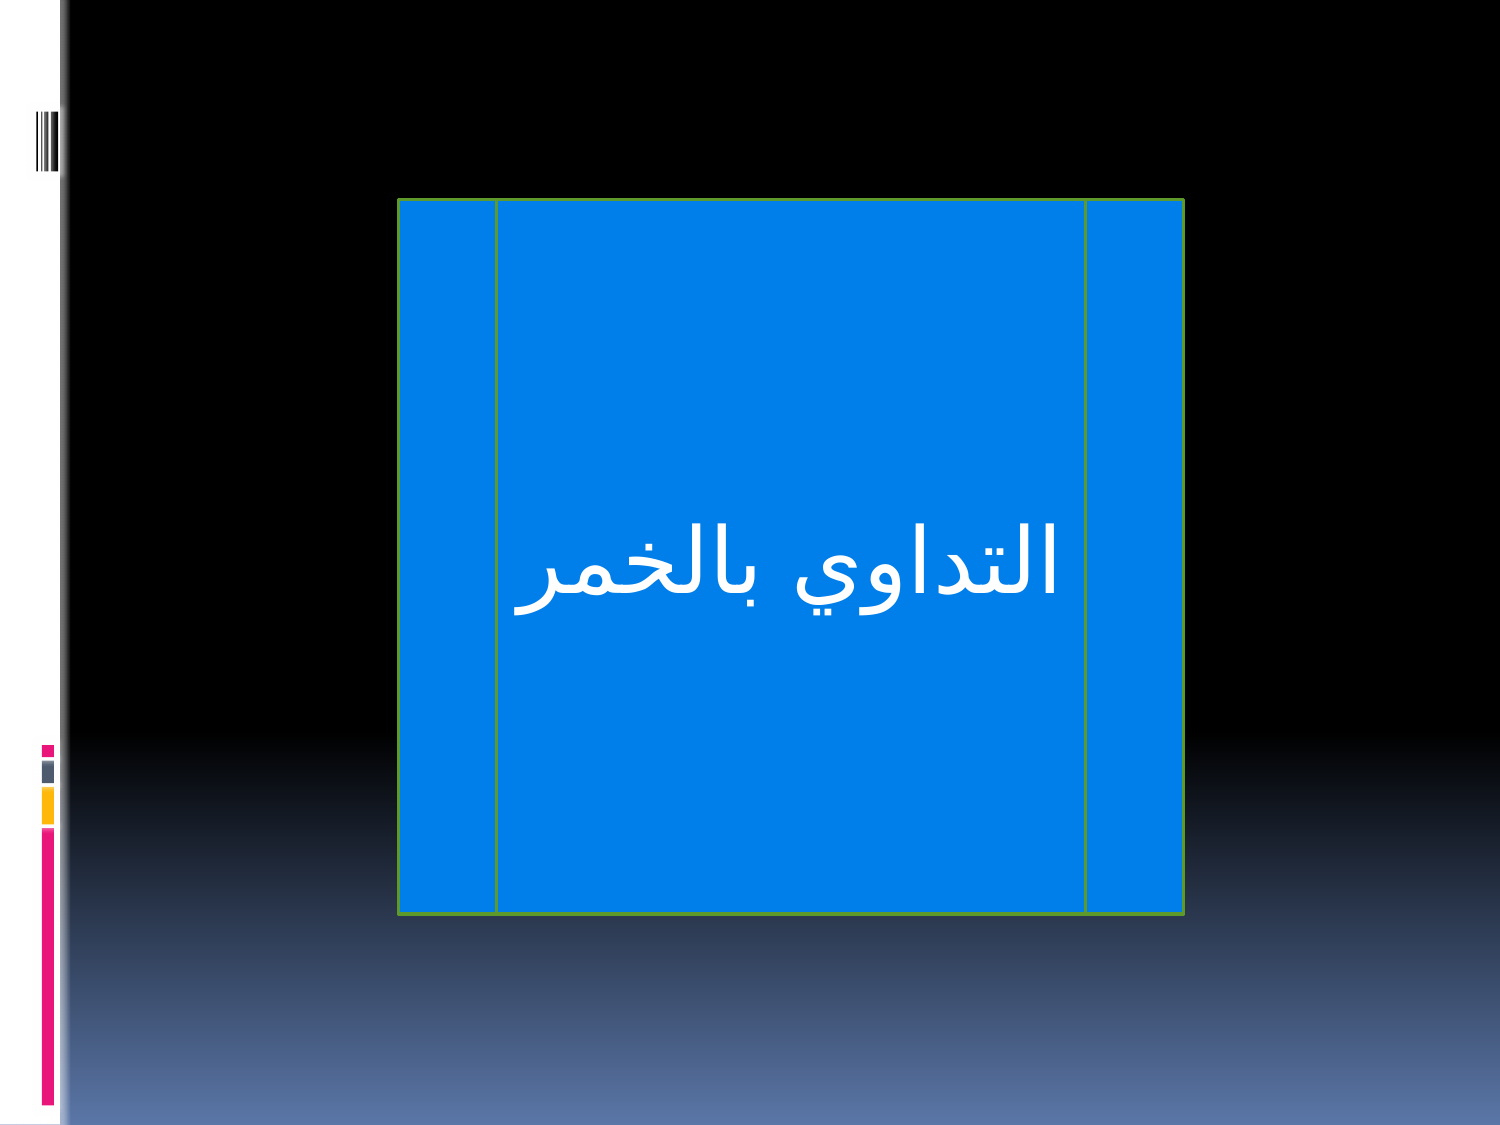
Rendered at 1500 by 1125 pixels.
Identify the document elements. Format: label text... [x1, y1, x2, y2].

text_box التداوي بالخمر [397, 198, 1185, 916]
